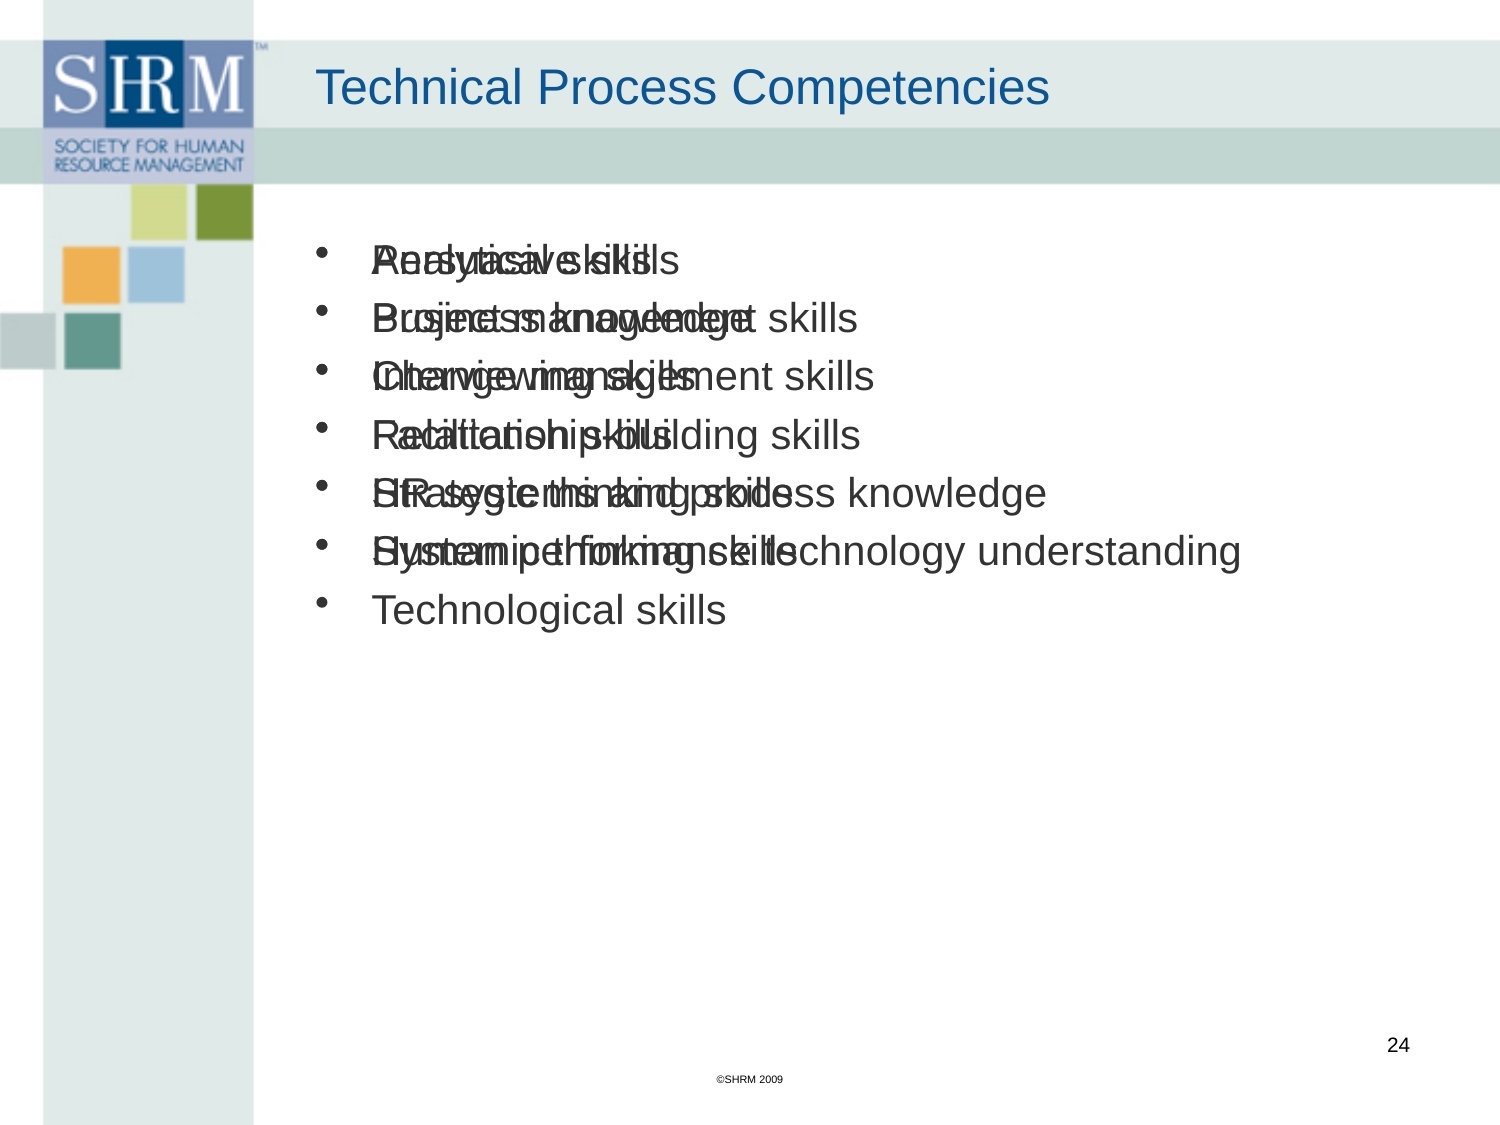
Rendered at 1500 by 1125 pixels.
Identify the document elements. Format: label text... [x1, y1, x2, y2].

slide_number 24 [1074, 1024, 1426, 1103]
footer ©SHRM 2009 [512, 1062, 988, 1103]
picture [0, 0, 1500, 1125]
title Technical Process Competencies [299, 44, 1426, 126]
list Persuasive skills Project management skills Interviewing skills Relationship-building skills Strategic thinking skills Systemic thinking skills Technological skills [299, 224, 1426, 1006]
